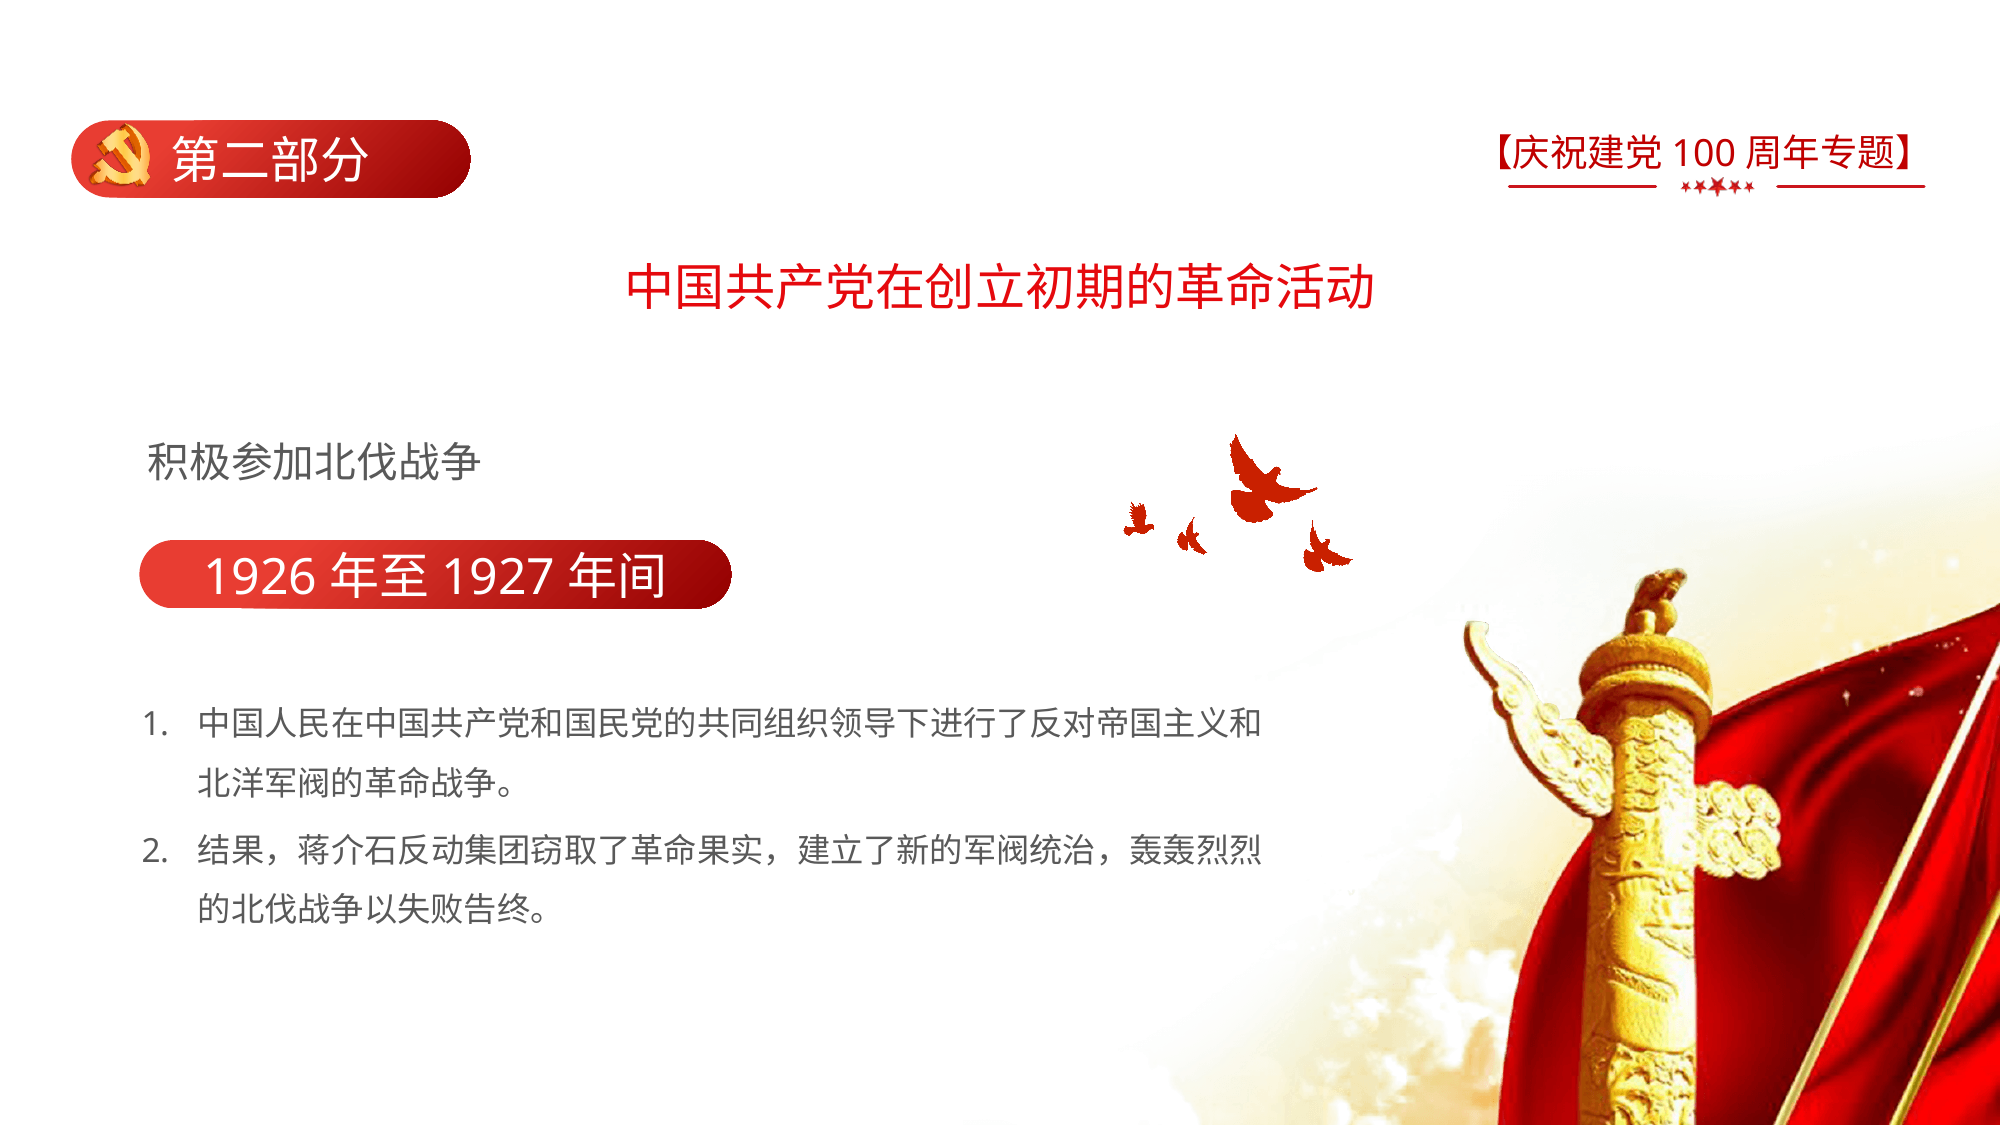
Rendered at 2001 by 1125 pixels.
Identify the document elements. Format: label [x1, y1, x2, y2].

text_box [0, 0, 2000, 1125]
picture [962, 361, 2000, 1125]
text_box [71, 104, 471, 205]
text_box [1188, 119, 1953, 198]
